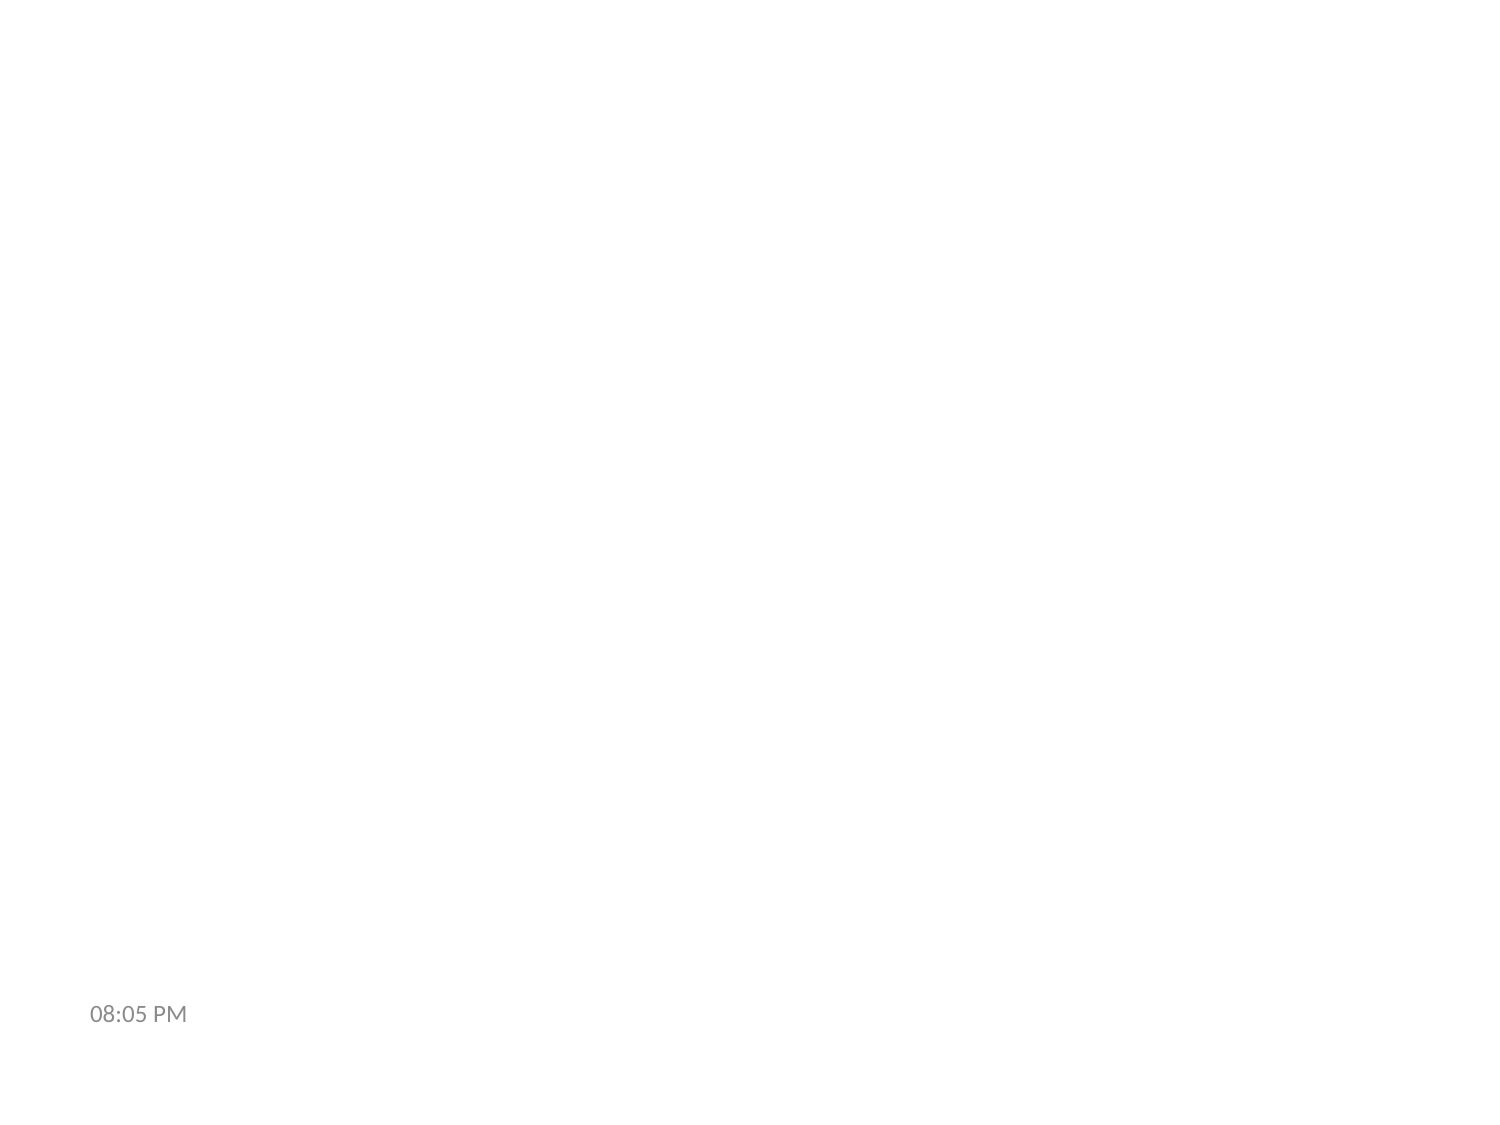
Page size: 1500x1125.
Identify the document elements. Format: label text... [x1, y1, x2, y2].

text_box 3:35 PM [75, 982, 425, 1043]
